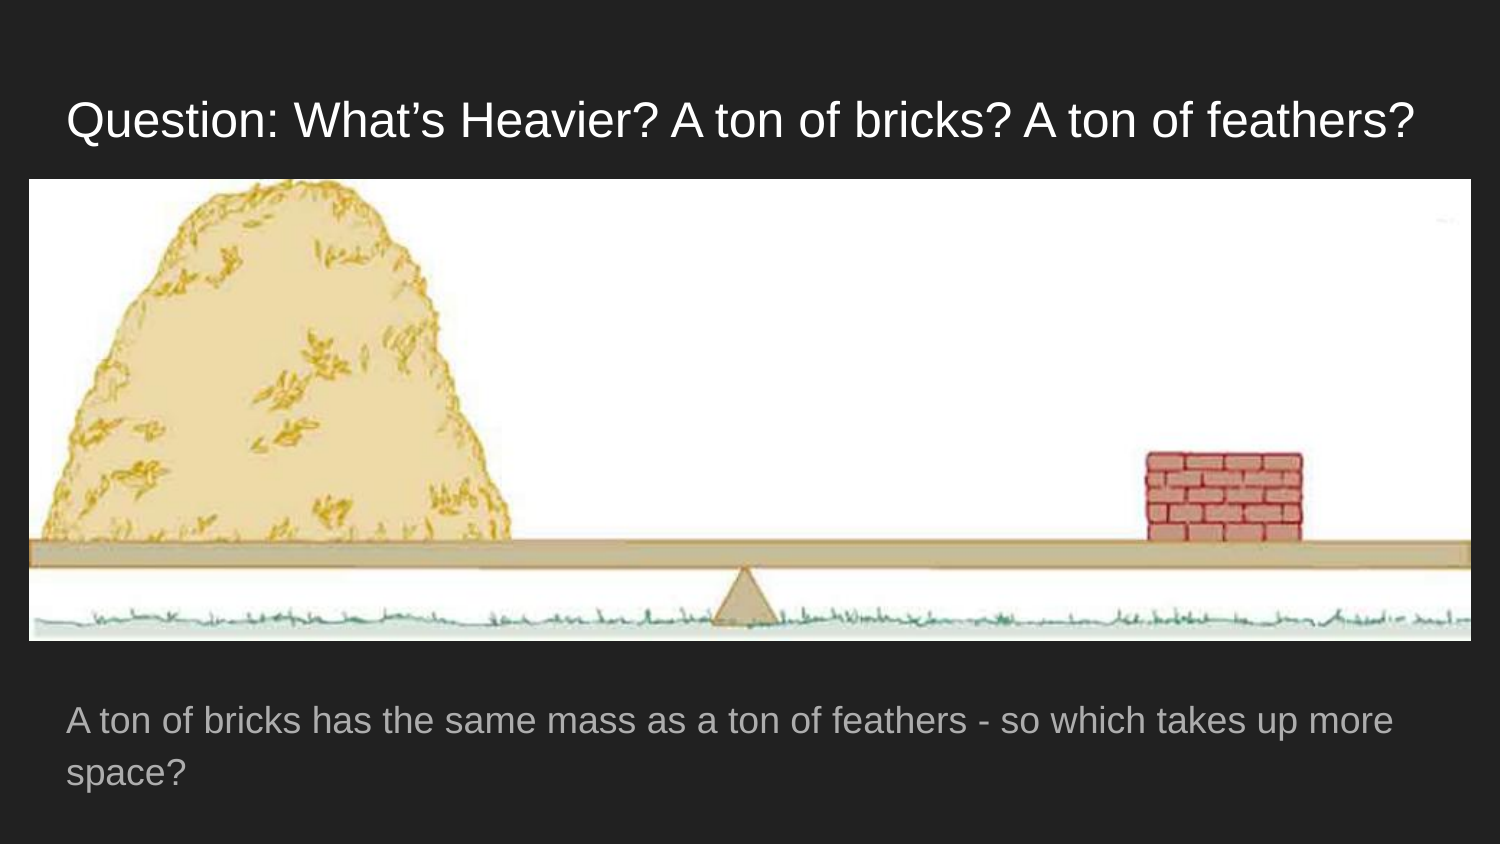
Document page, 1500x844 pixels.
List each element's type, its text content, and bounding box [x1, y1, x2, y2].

picture [29, 178, 1471, 641]
list A ton of bricks has the same mass as a ton of feathers - so which takes up more space? [51, 673, 1449, 784]
title Question: What’s Heavier? A ton of bricks? A ton of feathers? [51, 72, 1449, 167]
